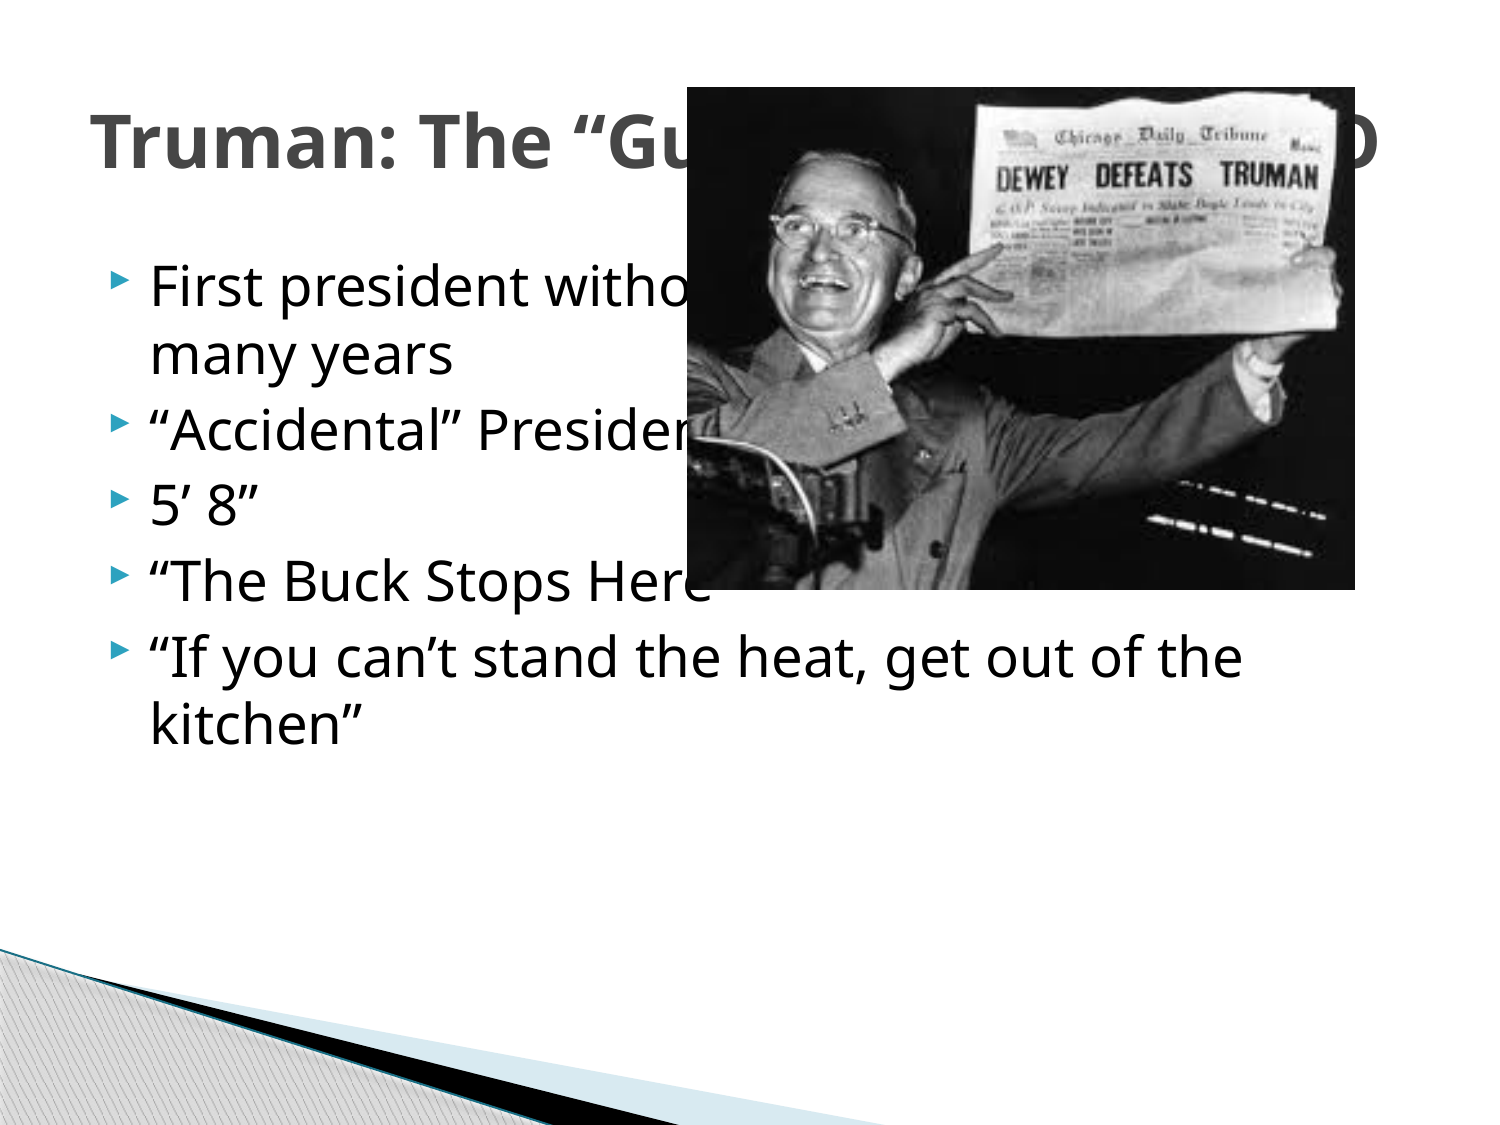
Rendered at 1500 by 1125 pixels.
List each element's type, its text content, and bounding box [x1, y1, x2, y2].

picture [687, 87, 1355, 590]
list First president without a college education in many years “Accidental” President 5’ 8” “The Buck Stops Here” “If you can’t stand the heat, get out of the kitchen” [75, 243, 1425, 986]
title Truman: The “Gutty” Man from MO [75, 45, 1425, 233]
